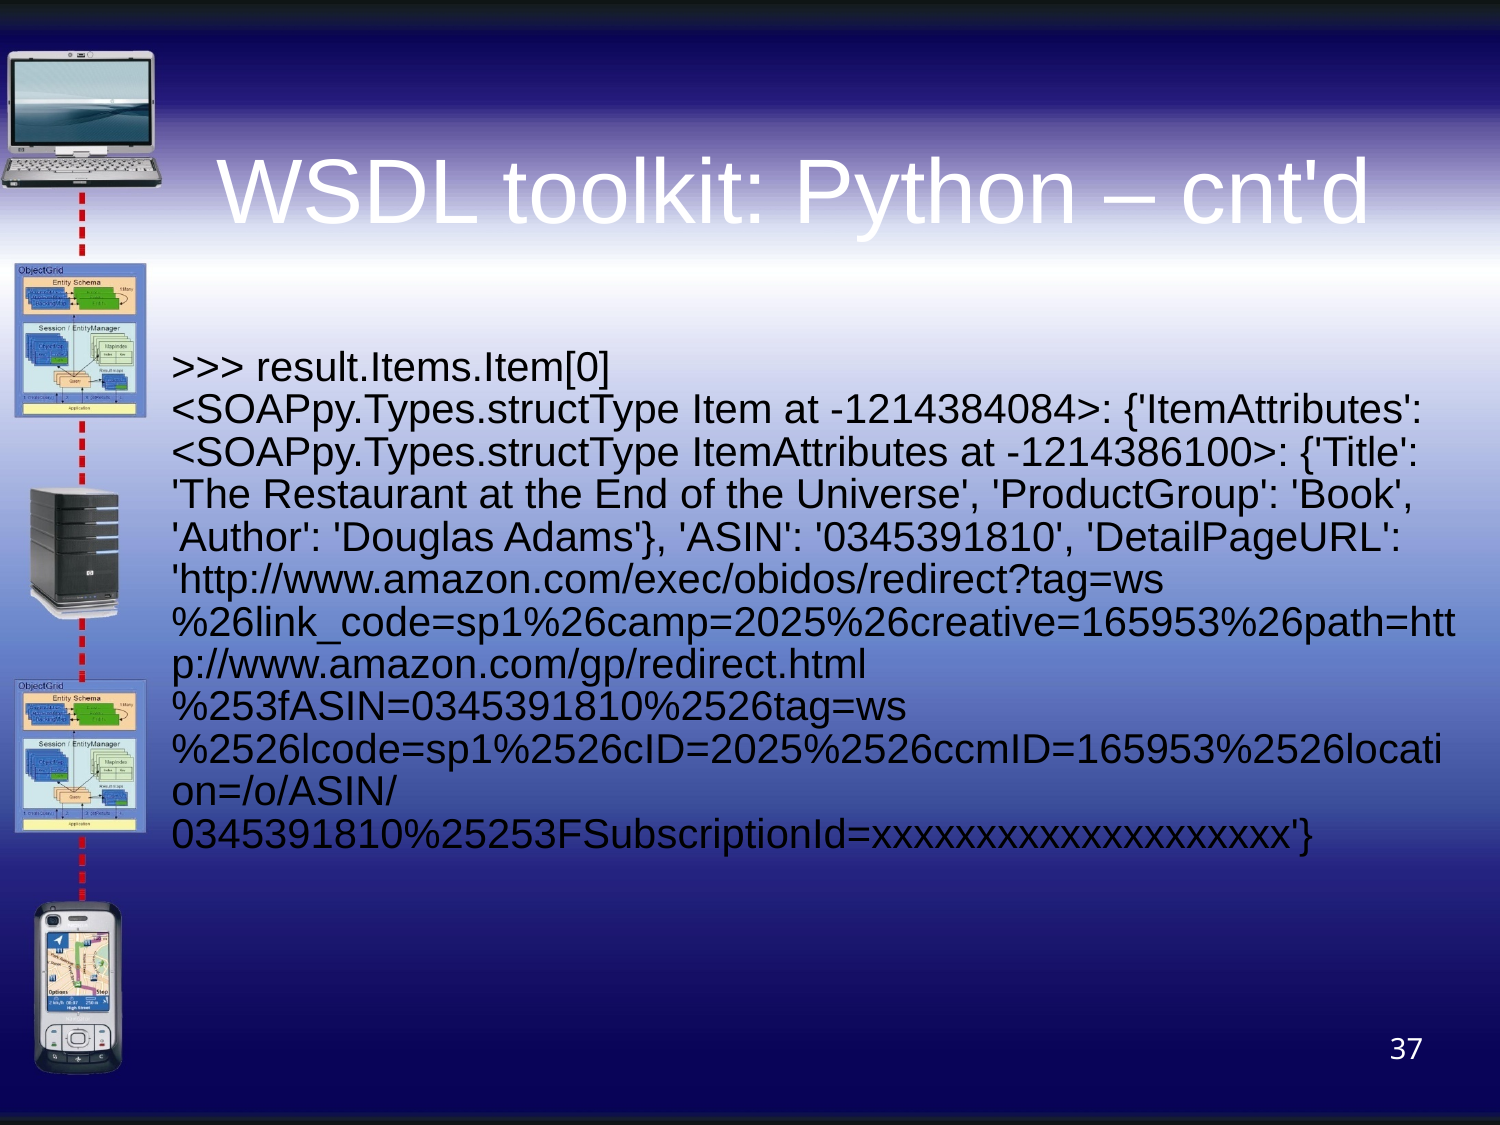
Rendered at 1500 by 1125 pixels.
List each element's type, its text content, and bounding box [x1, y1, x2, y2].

text_box >>> result.Items.Item[0] <SOAPpy.Types.structType Item at -1214384084>: {'ItemAttributes': <SOAPpy.Types.structType ItemAttributes at -1214386100>: {'Title': 'The Restaurant at the End of the Universe', 'ProductGroup': 'Book', 'Author': 'Douglas Adams'}, 'ASIN': '0345391810', 'DetailPageURL': 'http://www.amazon.com/exec/obidos/redirect?tag=ws%26link_code=sp1%26camp=2025%26creative=165953%26path=http://www.amazon.com/gp/redirect.html%253fASIN=0345391810%2526tag=ws%2526lcode=sp1%2526cID=2025%2526ccmID=165953%2526location=/o/ASIN/0345391810%25253FSubscriptionId=xxxxxxxxxxxxxxxxxxxx'} [171, 347, 1459, 857]
picture [0, 0, 1500, 1125]
title WSDL toolkit: Python – cnt'd [153, 93, 1436, 282]
